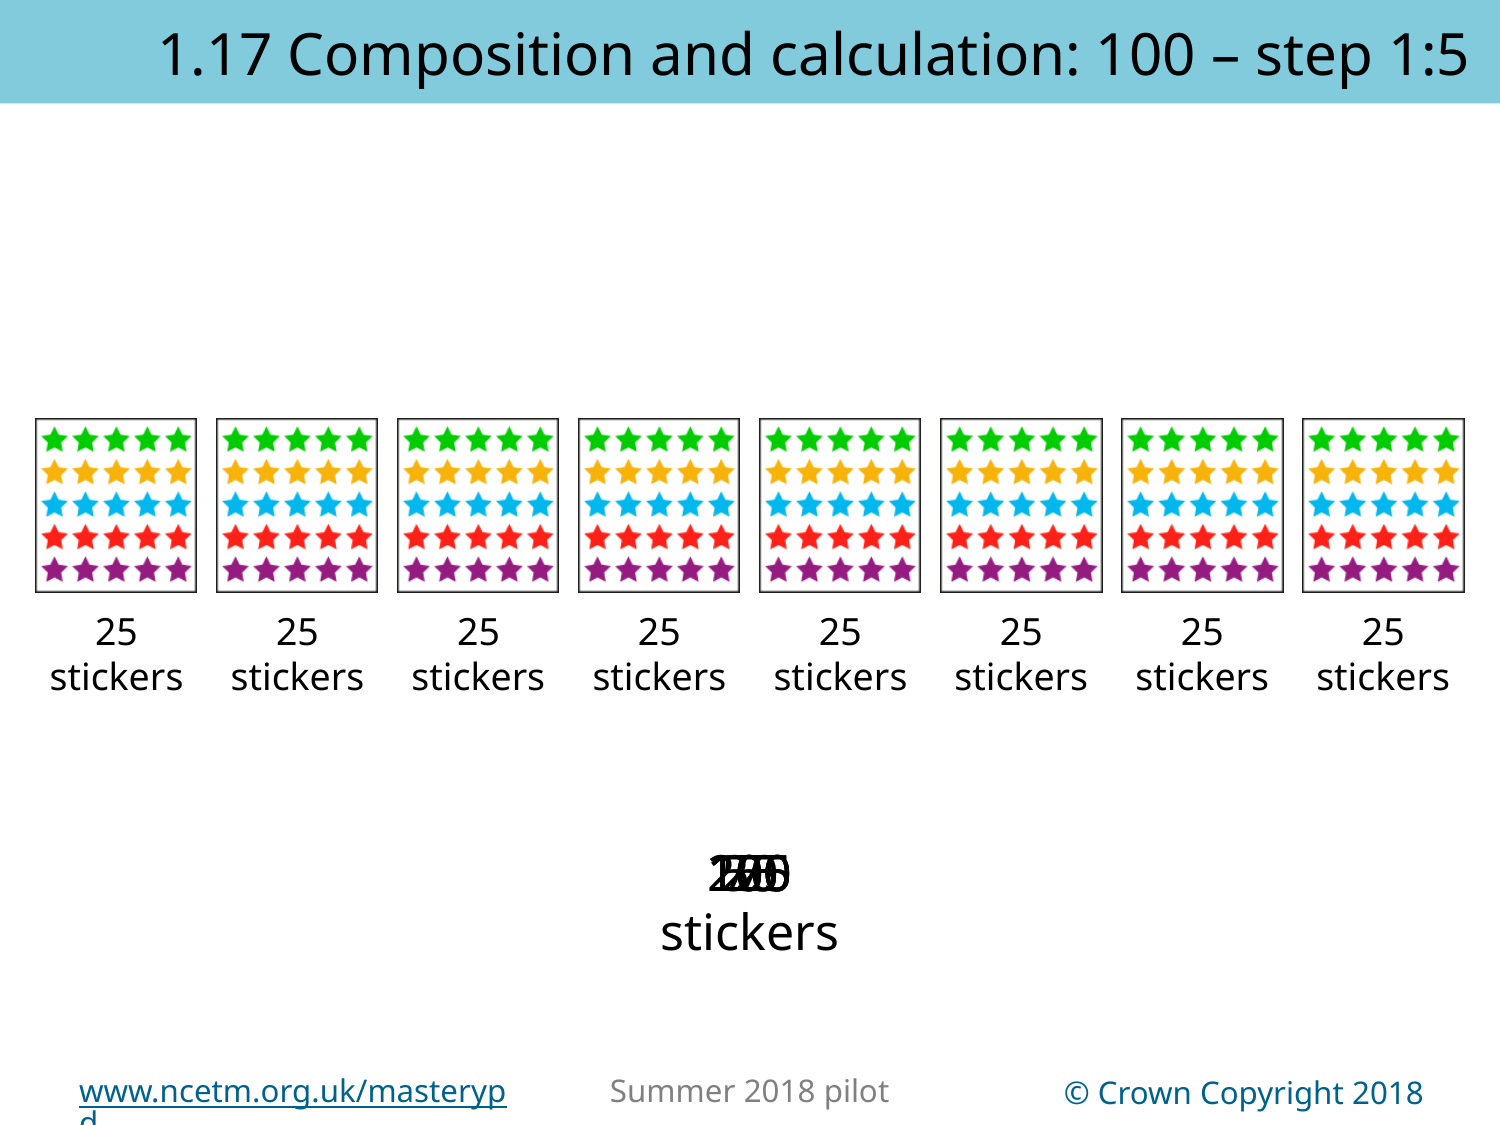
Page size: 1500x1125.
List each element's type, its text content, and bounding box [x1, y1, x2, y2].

text_box stickers [640, 893, 860, 969]
text_box 200 [683, 834, 816, 910]
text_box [928, 418, 1107, 707]
list 1.17 Composition and calculation: 100 – step 1:5 [0, 0, 1500, 104]
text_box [385, 418, 564, 707]
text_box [1109, 418, 1295, 707]
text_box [1298, 418, 1476, 707]
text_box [747, 418, 926, 707]
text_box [566, 418, 745, 707]
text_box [23, 418, 202, 707]
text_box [204, 418, 383, 707]
